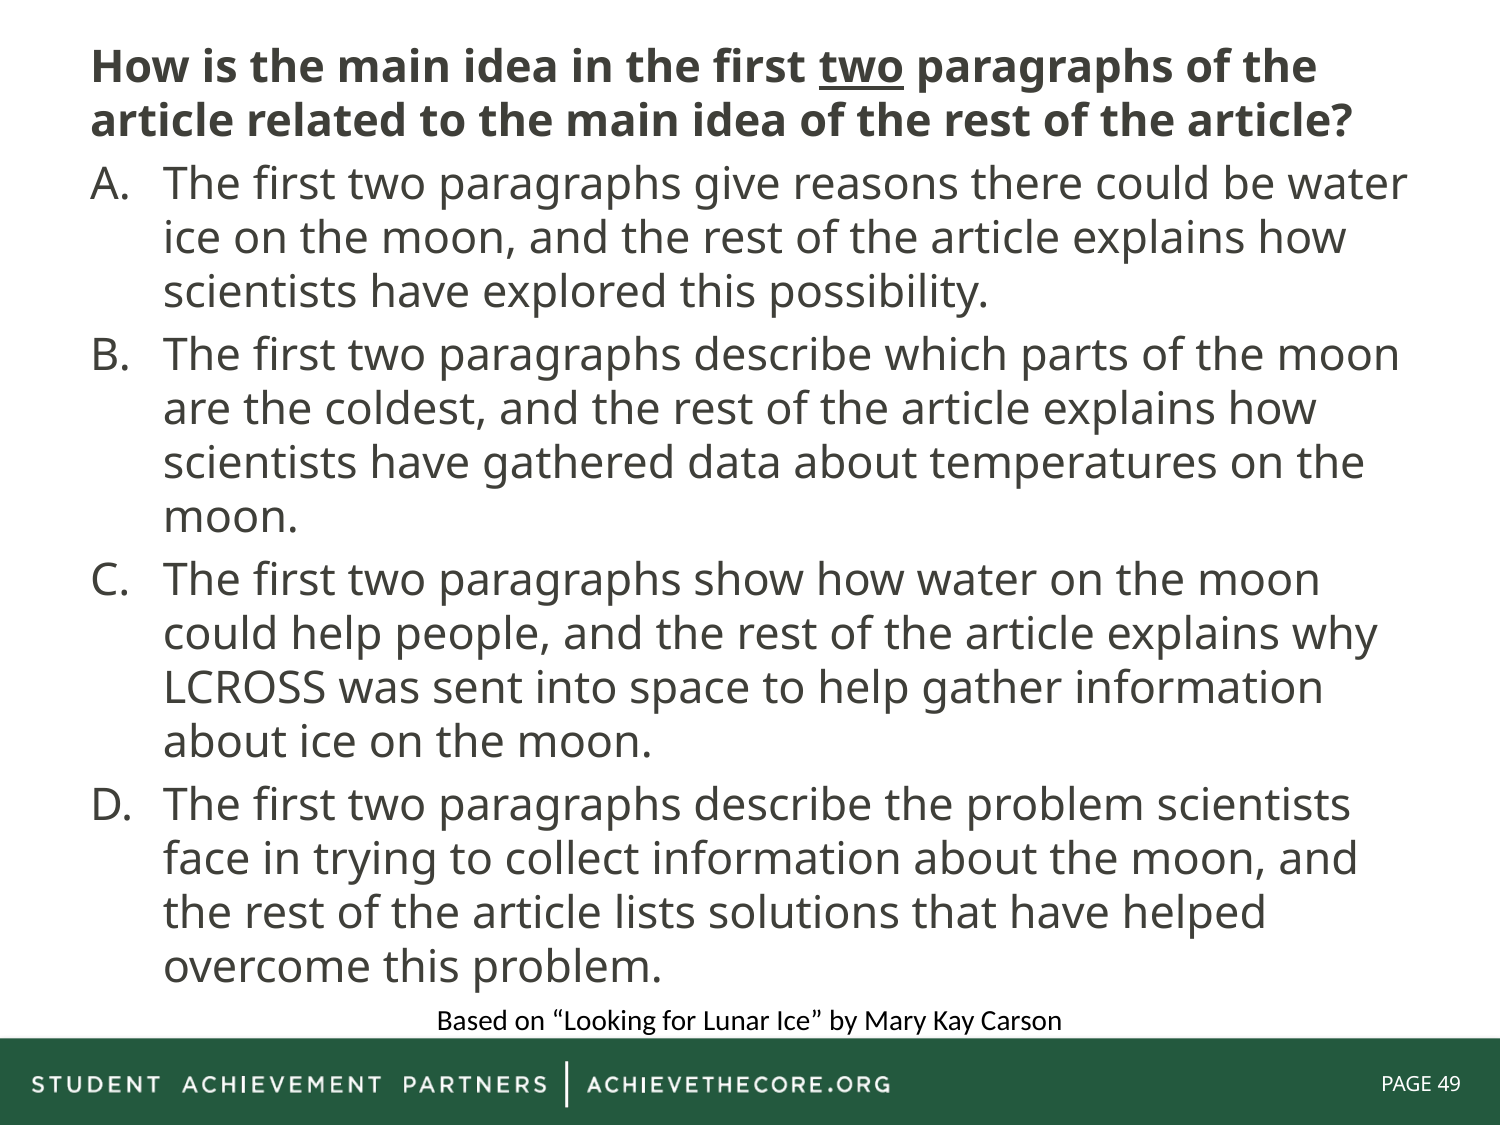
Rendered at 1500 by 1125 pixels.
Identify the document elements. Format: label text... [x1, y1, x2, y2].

list How is the main idea in the first two paragraphs of the article related to the main idea of the rest of the article? The first two paragraphs give reasons there could be water ice on the moon, and the rest of the article explains how scientists have explored this possibility. The first two paragraphs describe which parts of the moon are the coldest, and the rest of the article explains how scientists have gathered data about temperatures on the moon. The first two paragraphs show how water on the moon could help people, and the rest of the article explains why LCROSS was sent into space to help gather information about ice on the moon. The first two paragraphs describe the problem scientists face in trying to collect information about the moon, and the rest of the article lists solutions that have helped overcome this problem. [75, 30, 1425, 994]
text_box Based on “Looking for Lunar Ice” by Mary Kay Carson [74, 994, 1425, 1044]
